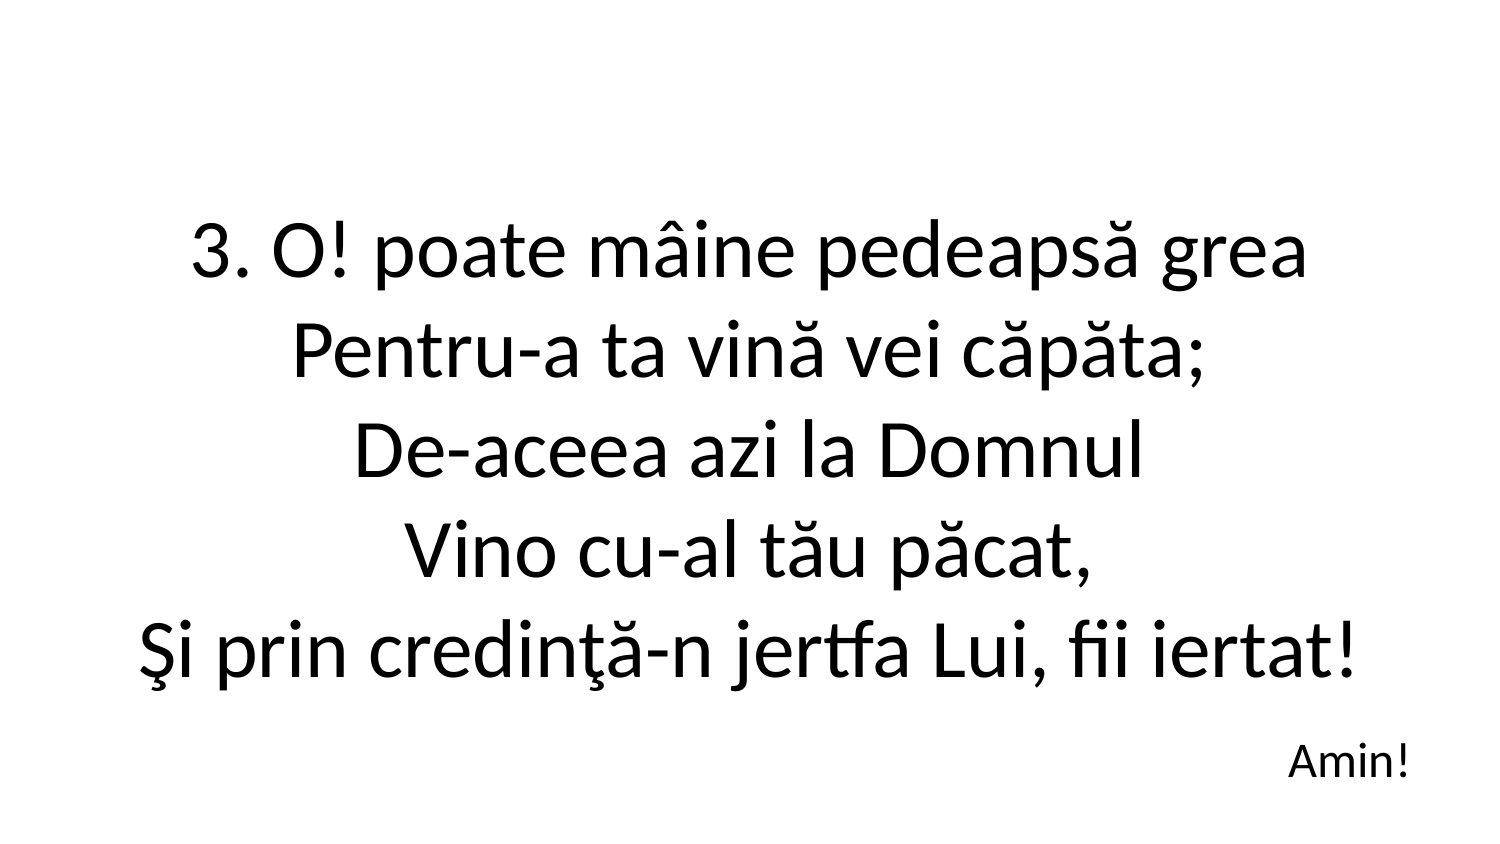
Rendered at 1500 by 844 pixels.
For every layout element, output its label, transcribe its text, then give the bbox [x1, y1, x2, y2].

text_box 3. O! poate mâine pedeapsă grea Pentru-a ta vină vei căpăta; De-aceea azi la Domnul Vino cu-al tău păcat, Şi prin credinţă-n jertfa Lui, fii iertat! [123, 142, 1377, 702]
text_box Amin! [1273, 674, 1427, 795]
